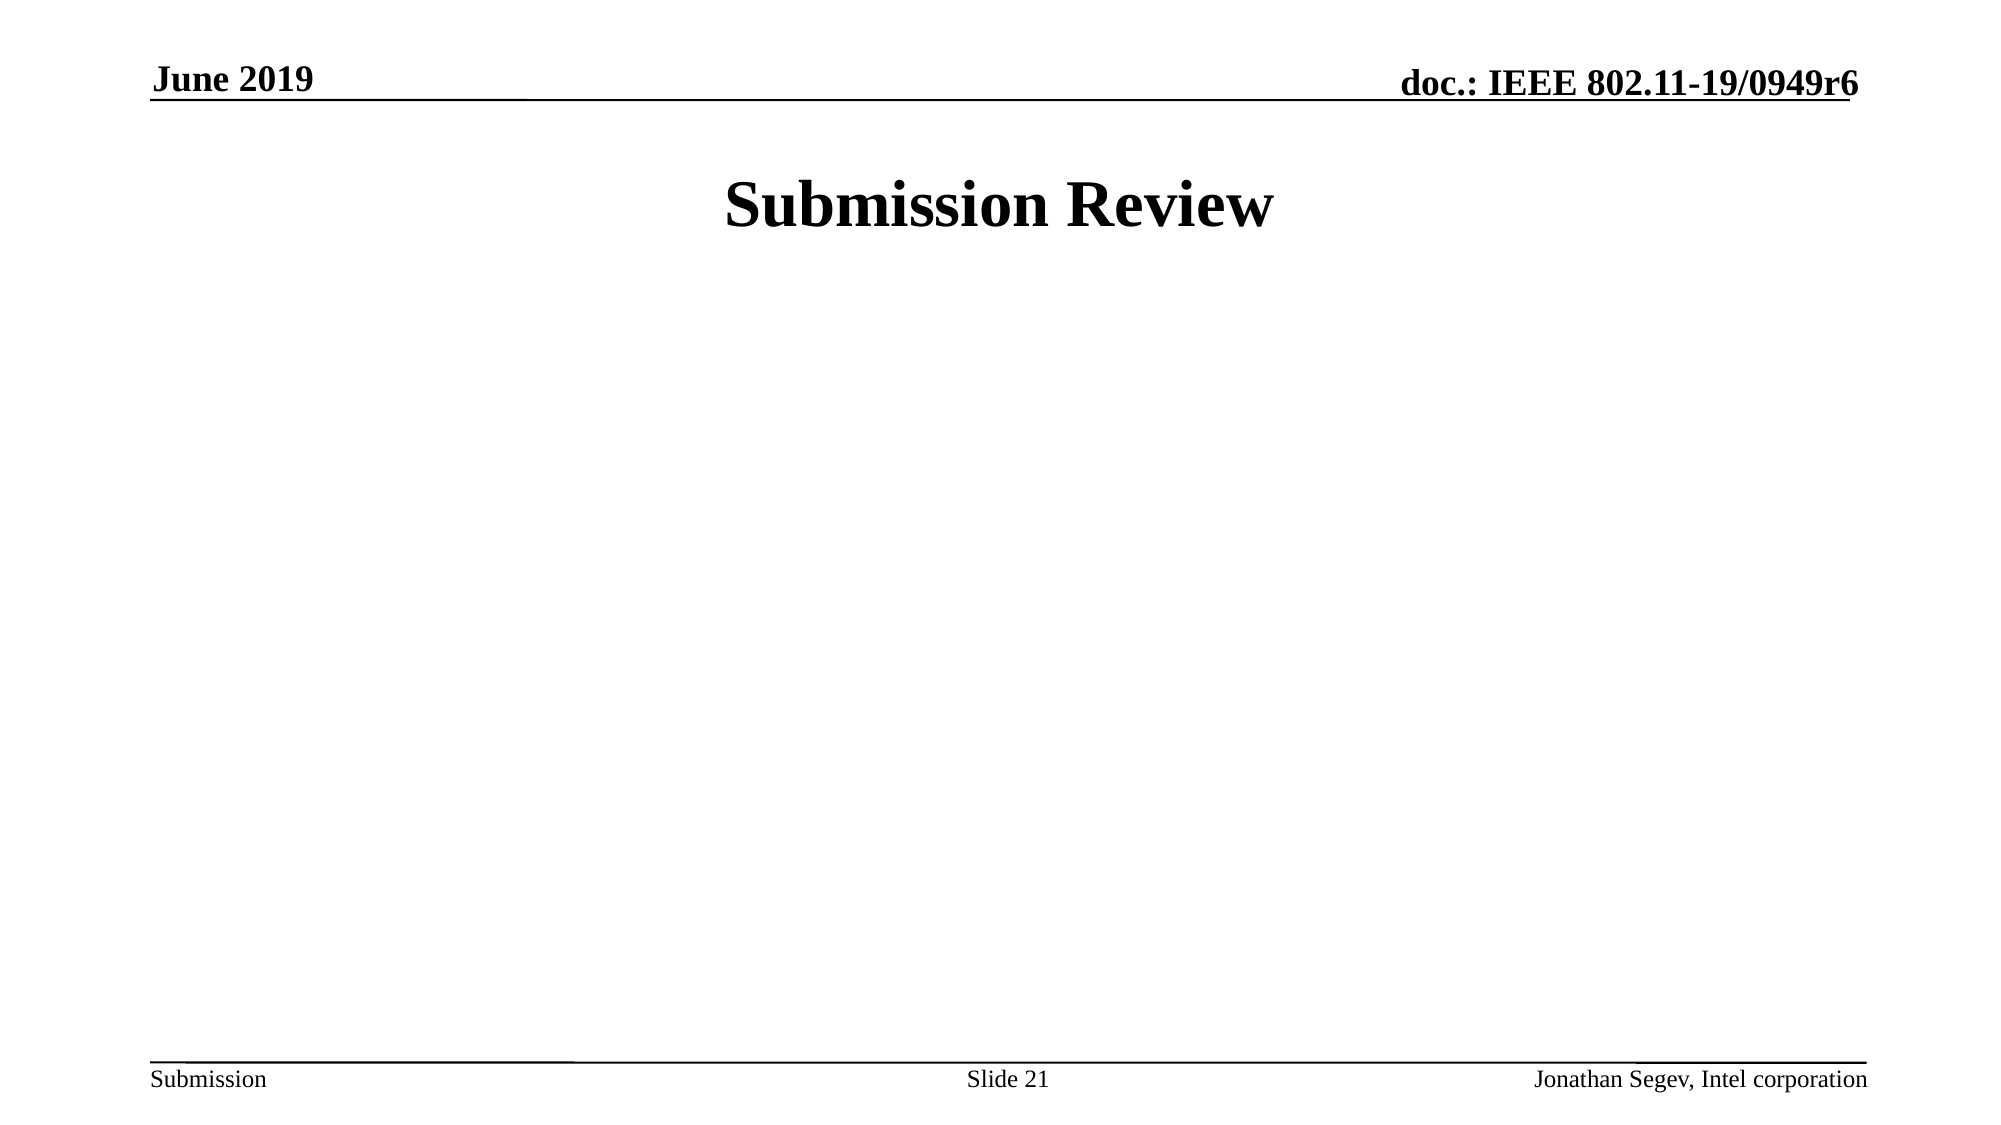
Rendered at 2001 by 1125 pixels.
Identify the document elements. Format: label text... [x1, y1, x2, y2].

slide_number Slide 21 [950, 1061, 1067, 1123]
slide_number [152, 54, 563, 100]
title Submission Review [149, 112, 1850, 288]
footer Jonathan Segev, Intel corporation [1171, 1061, 1869, 1093]
